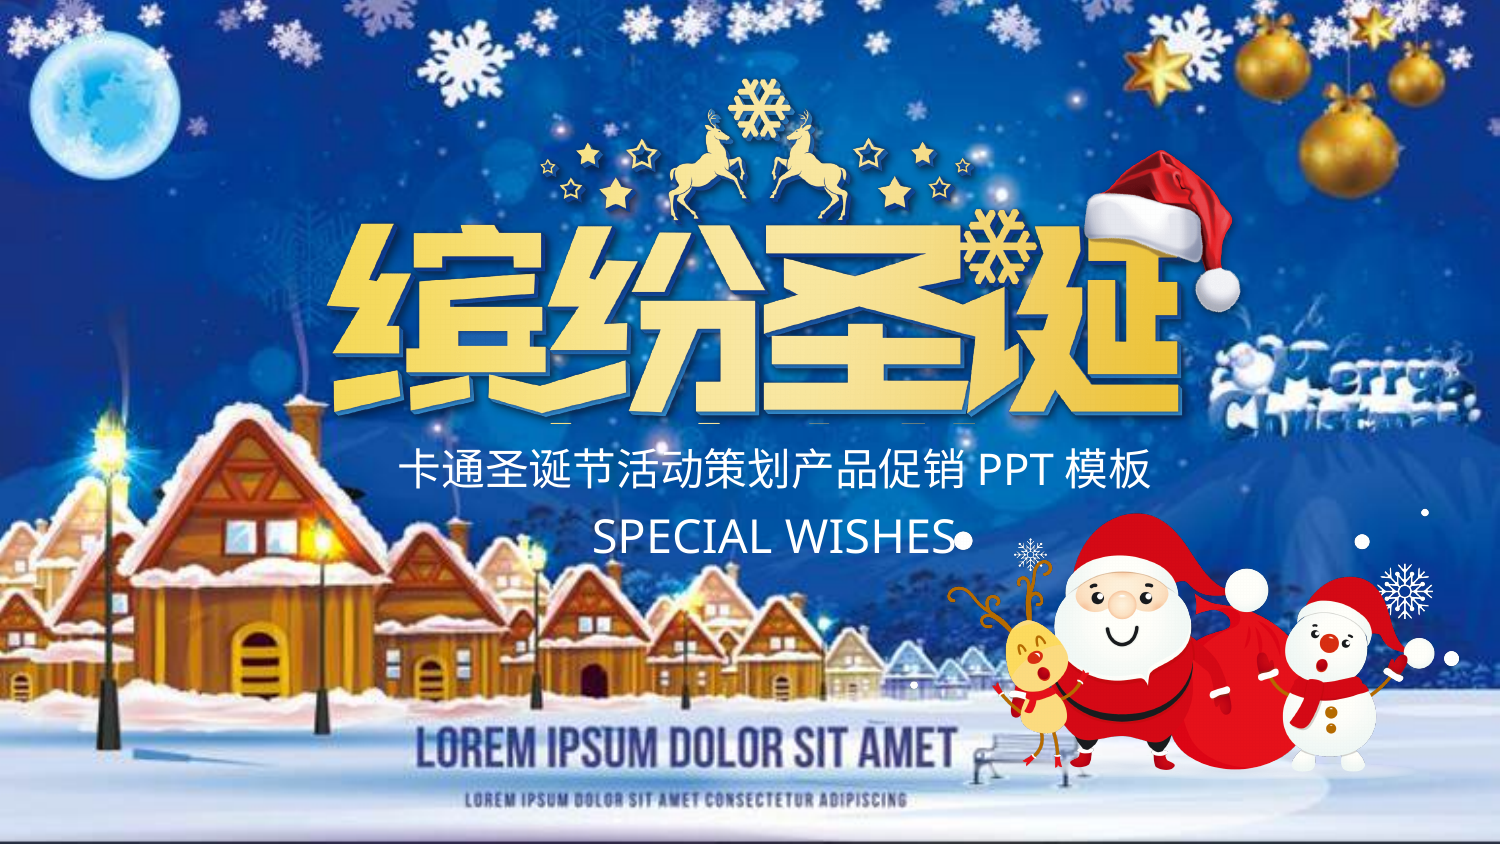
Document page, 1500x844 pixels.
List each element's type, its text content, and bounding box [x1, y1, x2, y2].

text_box SPECIAL WISHES [577, 498, 876, 570]
text_box 卡通圣诞节活动策划产品促销PPT模板 [382, 434, 1167, 502]
picture [0, 0, 1500, 844]
